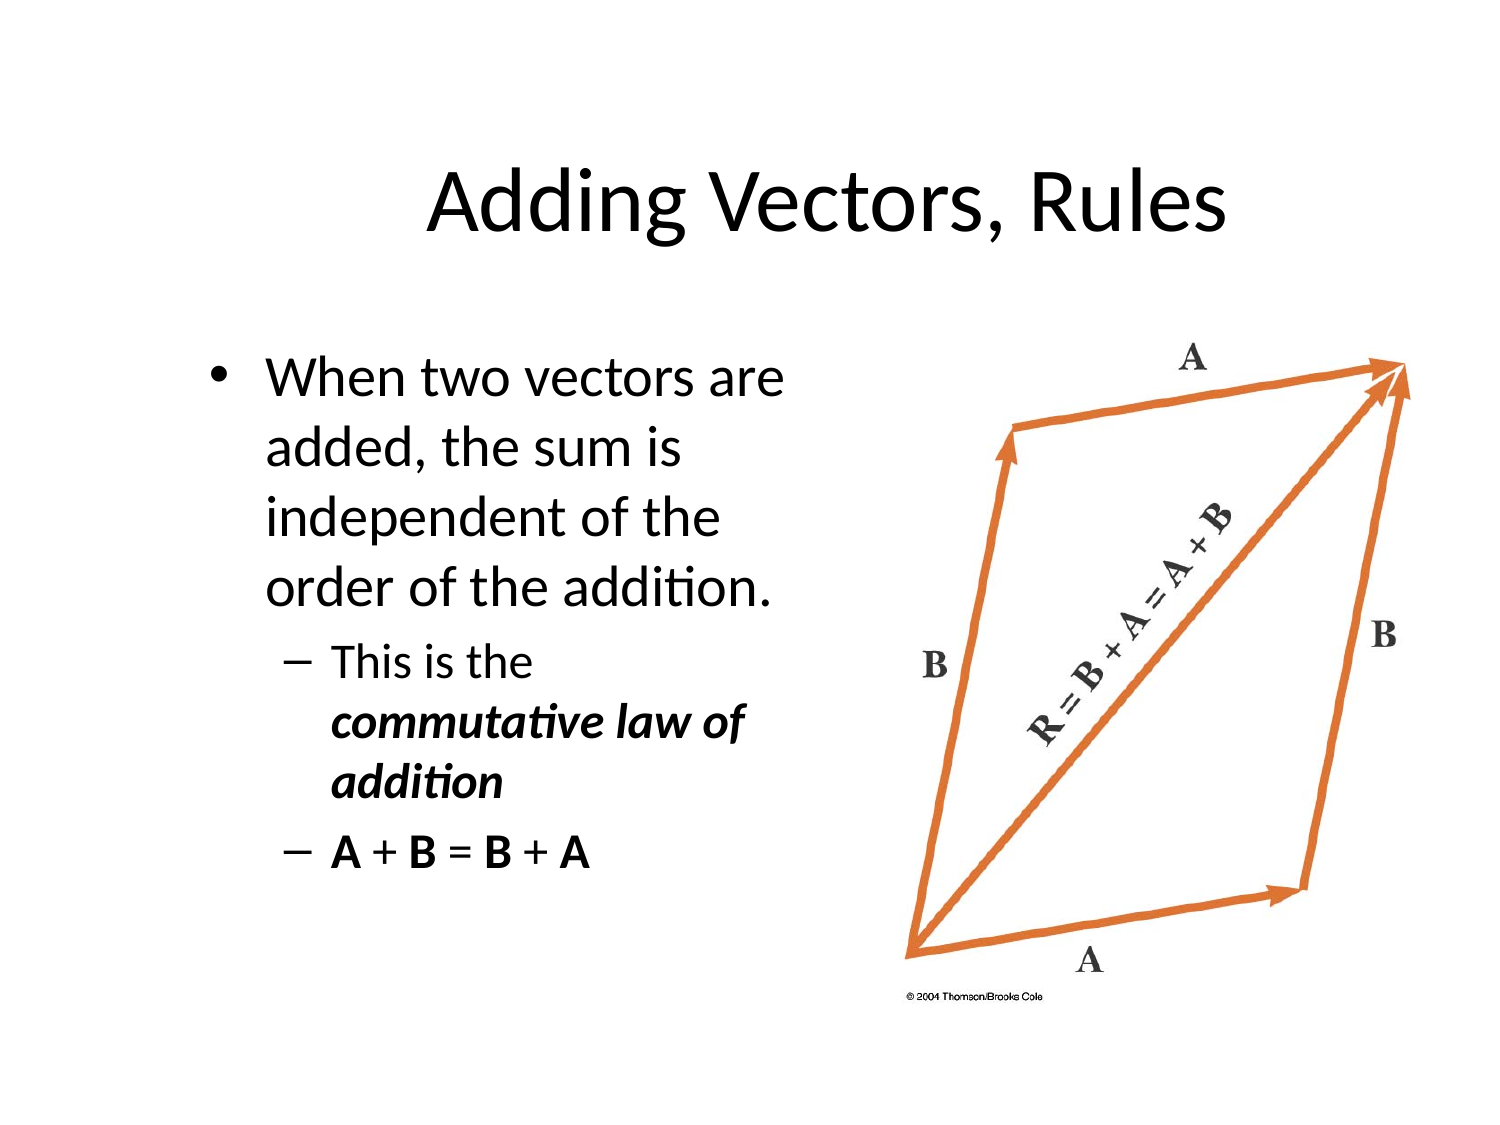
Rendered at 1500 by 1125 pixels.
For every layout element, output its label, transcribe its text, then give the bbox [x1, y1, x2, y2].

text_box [900, 330, 1413, 1007]
list When two vectors are added, the sum is independent of the order of the addition. This is the commutative law of addition A + B = B + A [193, 331, 819, 1006]
title Adding Vectors, Rules [188, 101, 1468, 289]
